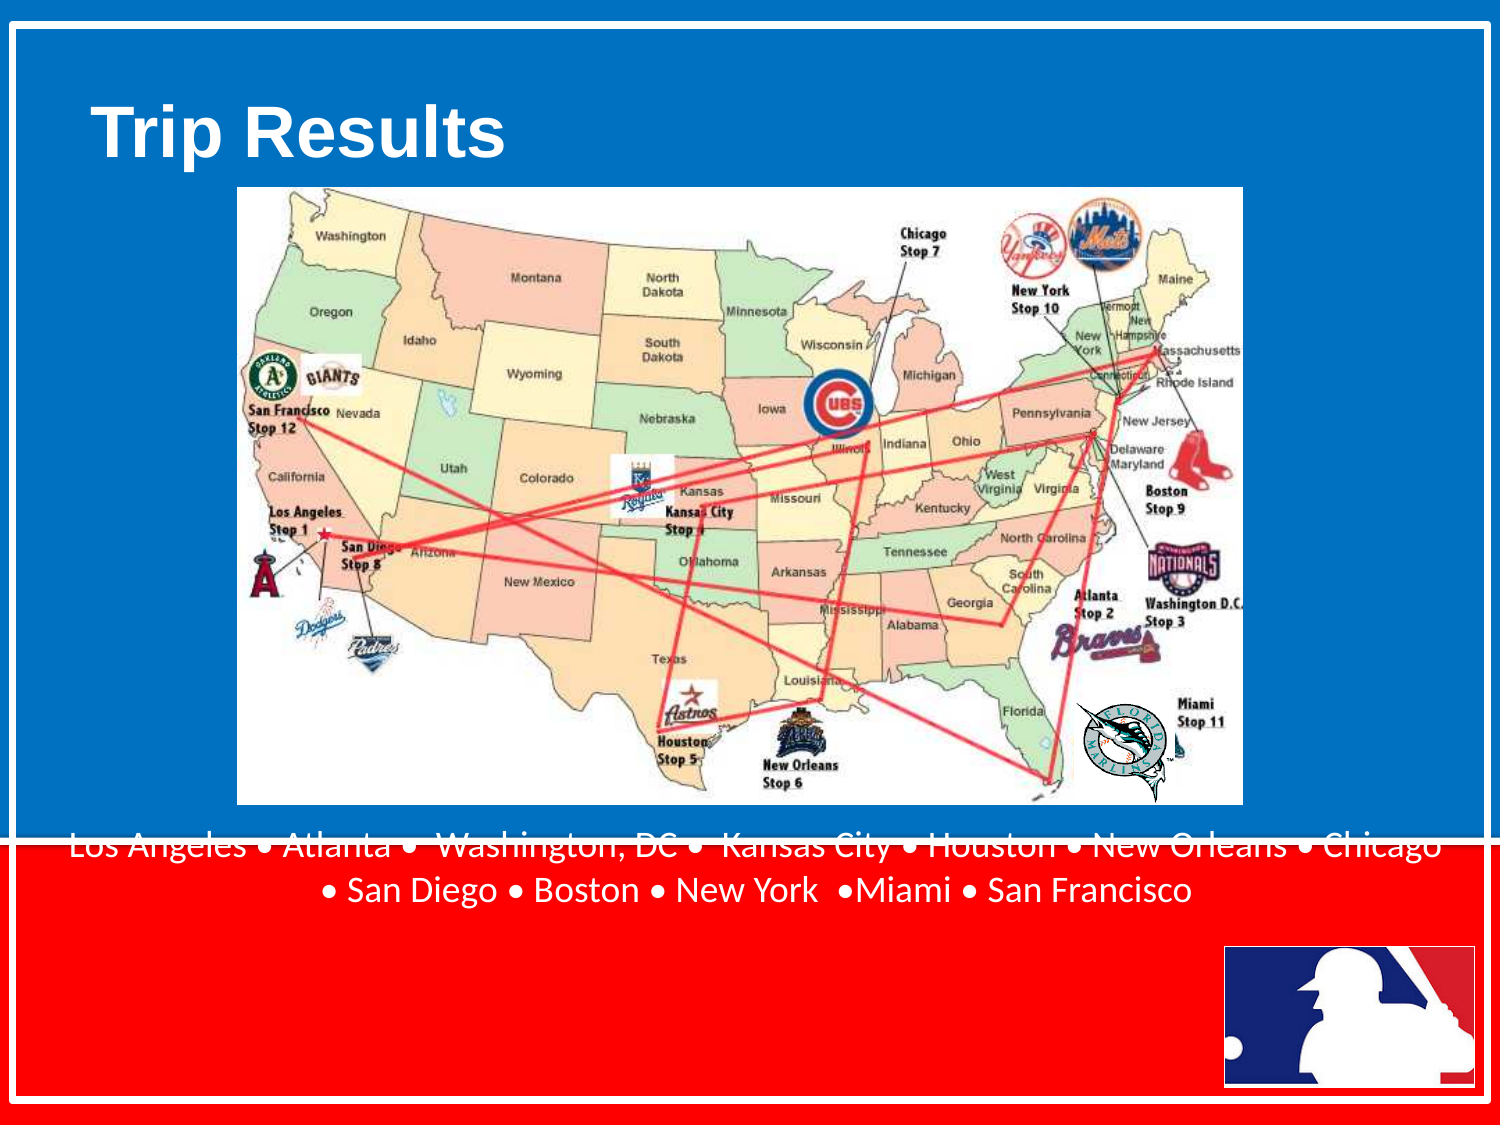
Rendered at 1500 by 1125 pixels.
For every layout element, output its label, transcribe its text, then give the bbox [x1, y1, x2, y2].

text_box Los Angeles • Atlanta • Washington, DC • Kansas City • Houston • New Orleans • Chicago • San Diego • Boston • New York •Miami • San Francisco [49, 812, 1463, 918]
text_box [9, 21, 1491, 1104]
picture [237, 187, 1243, 805]
